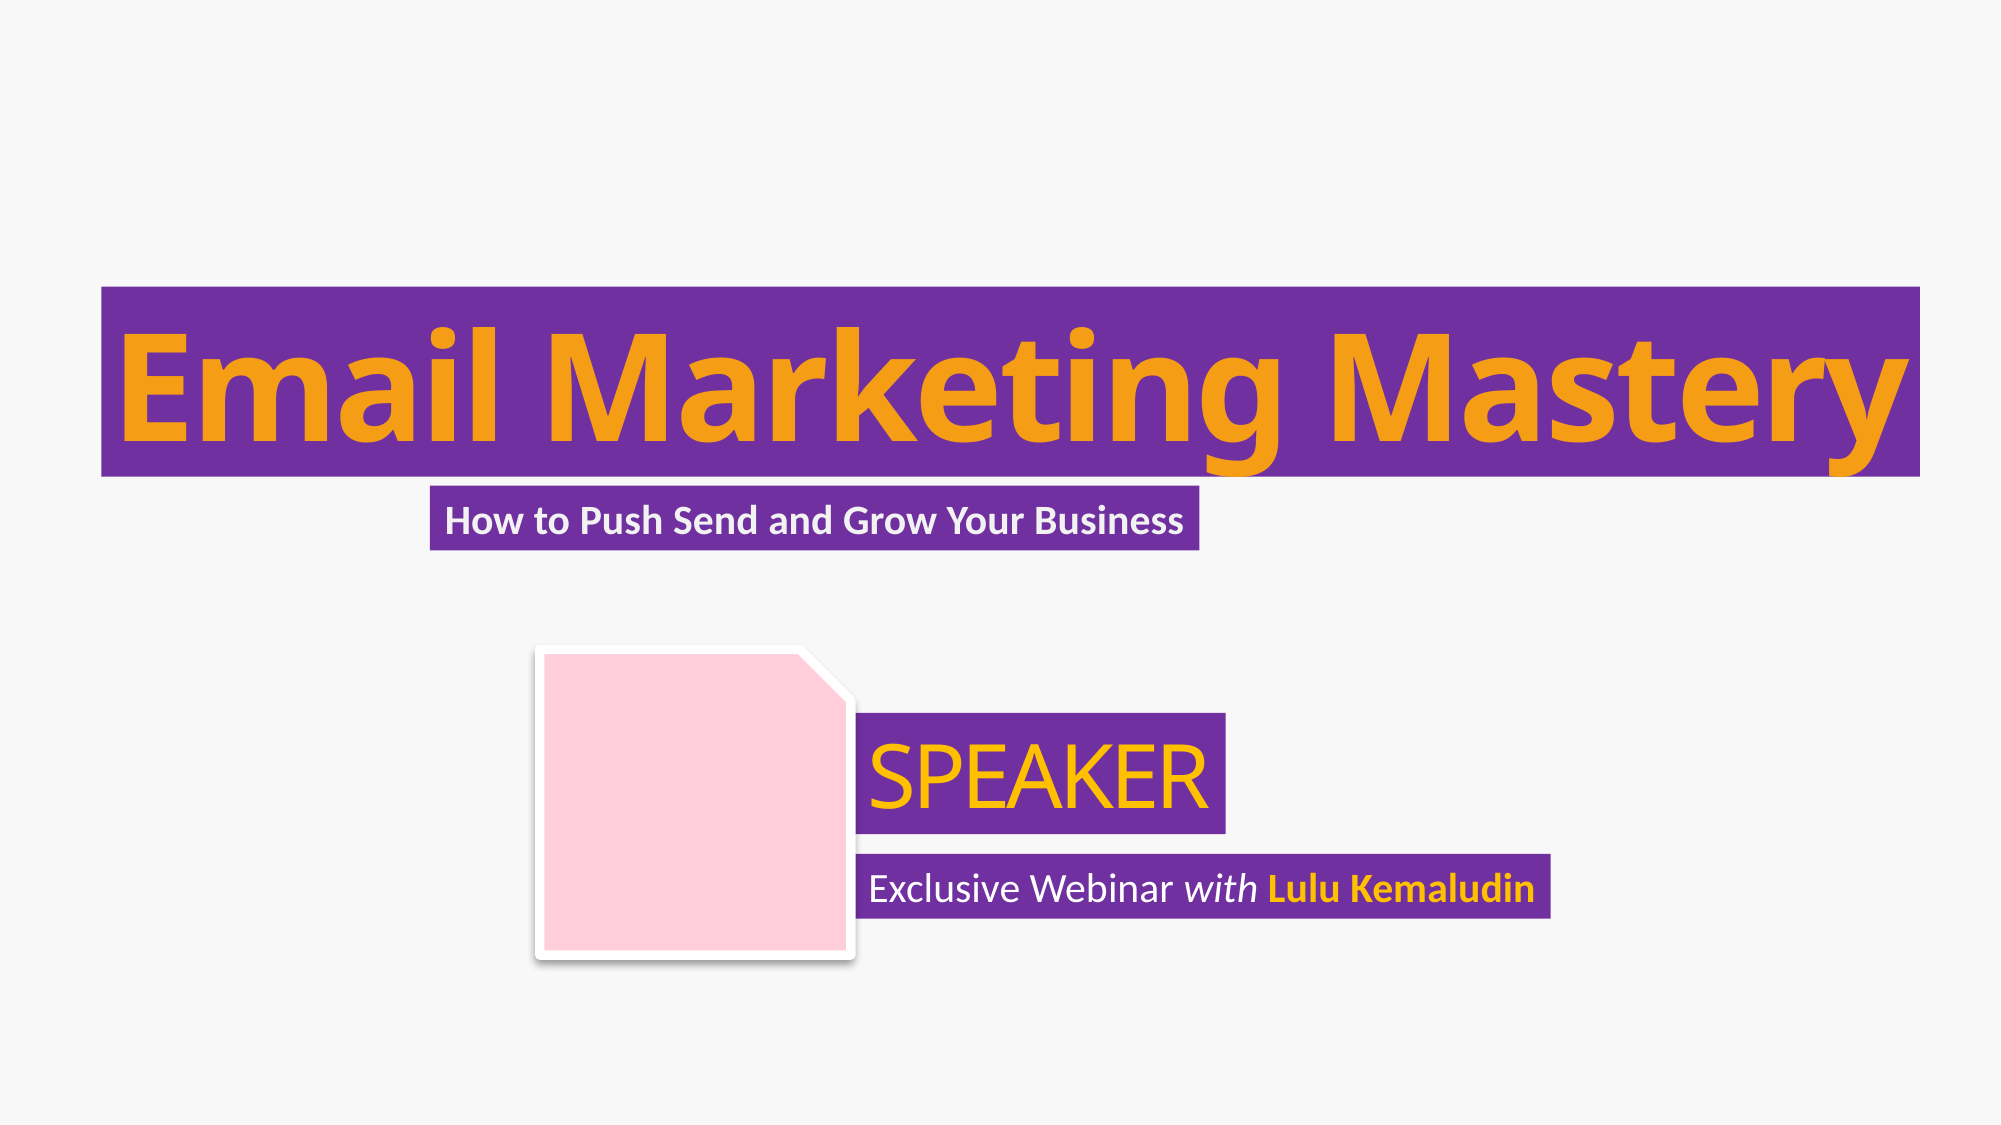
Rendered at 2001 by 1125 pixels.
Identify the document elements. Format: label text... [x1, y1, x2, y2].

text_box How to Push Send and Grow Your Business [429, 485, 1200, 551]
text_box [500, 649, 851, 956]
text_box Exclusive Webinar with Lulu Kemaludin [860, 853, 1551, 919]
text_box SPEAKER [860, 712, 1226, 835]
text_box Email Marketing Mastery [101, 286, 1920, 477]
